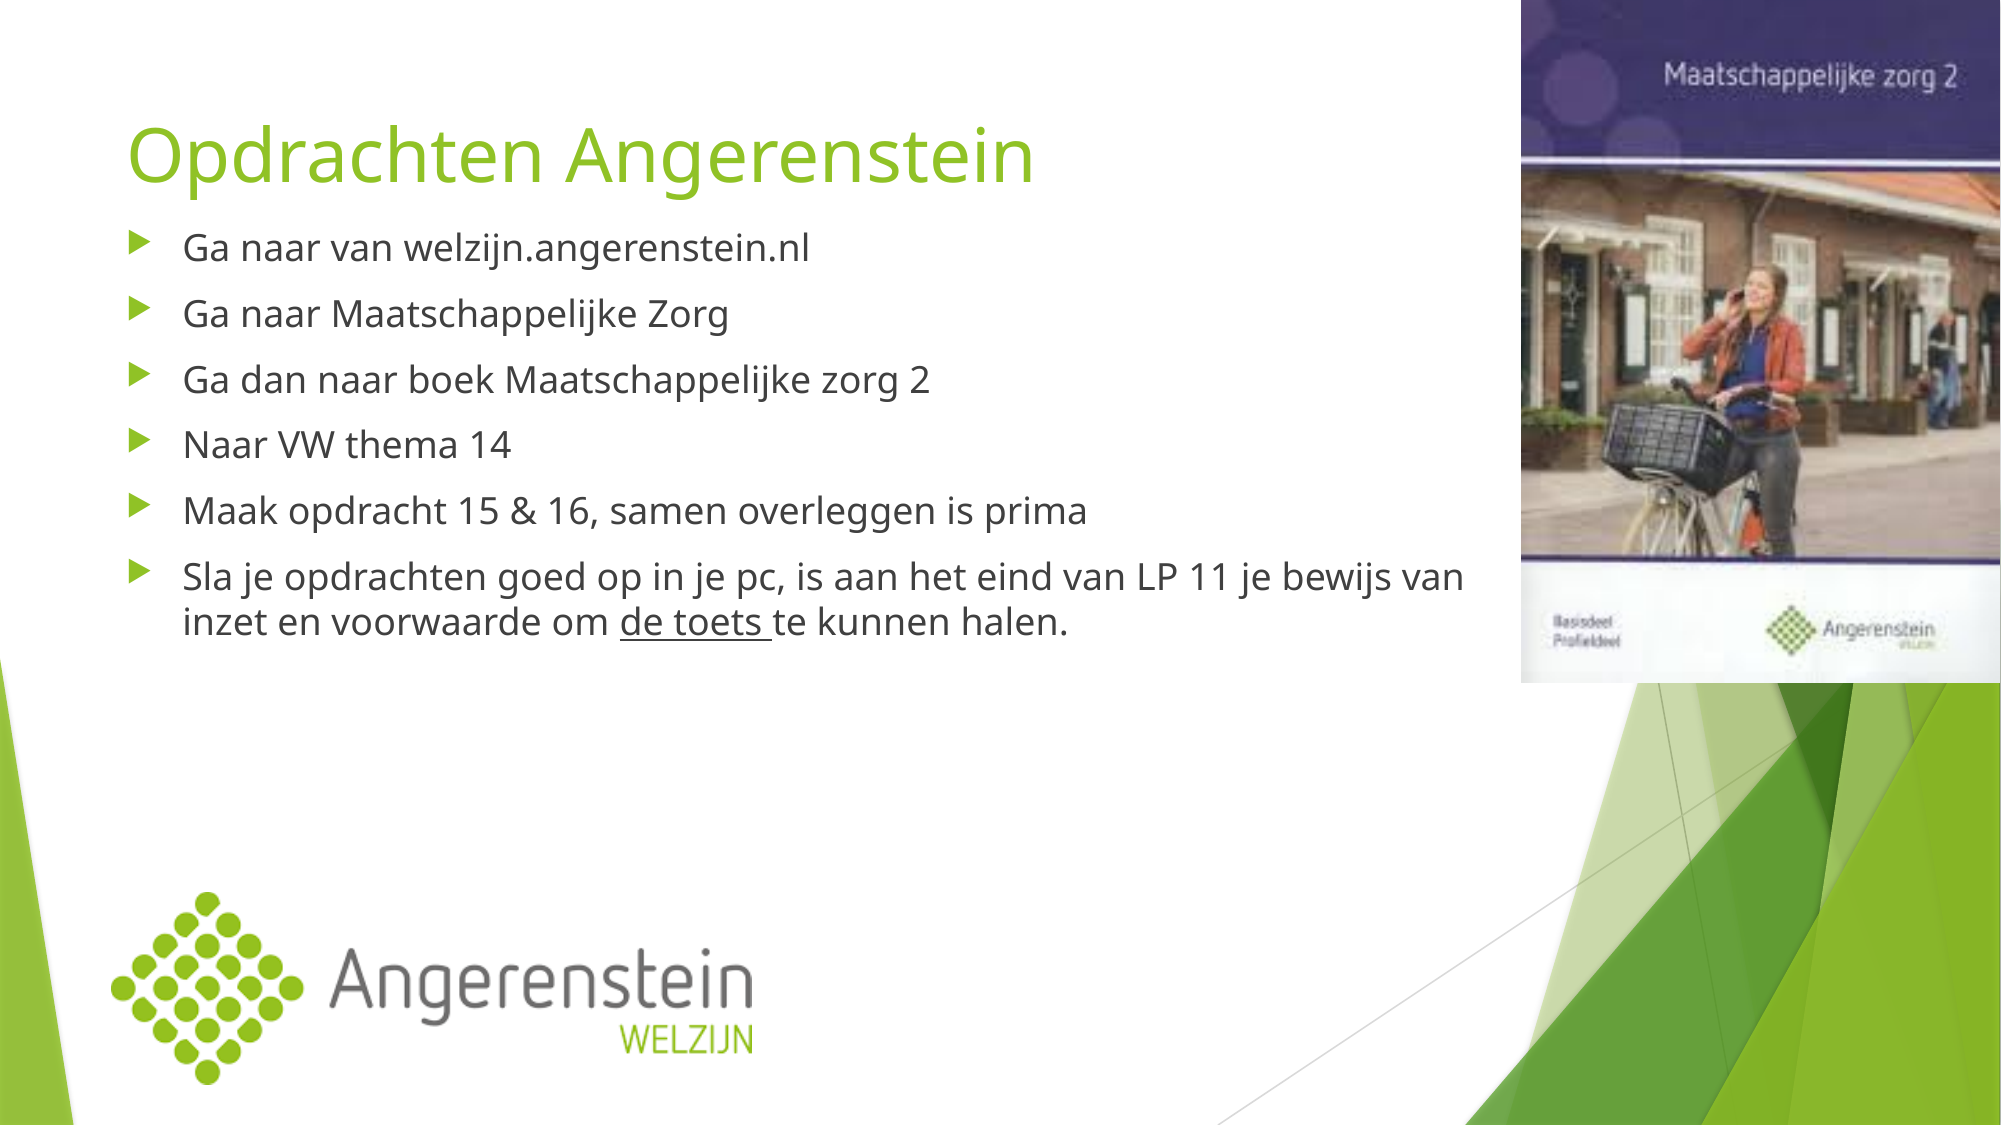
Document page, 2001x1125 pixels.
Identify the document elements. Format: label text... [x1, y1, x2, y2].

list Ga naar van welzijn.angerenstein.nl Ga naar Maatschappelijke Zorg Ga dan naar boek Maatschappelijke zorg 2 Naar VW thema 14 Maak opdracht 15 & 16, samen overleggen is prima Sla je opdrachten goed op in je pc, is aan het eind van LP 11 je bewijs van inzet en voorwaarde om de toets te kunnen halen. [111, 216, 1522, 853]
picture [110, 892, 753, 1086]
title Opdrachten Angerenstein [111, 99, 1515, 216]
picture [1520, 0, 2000, 683]
